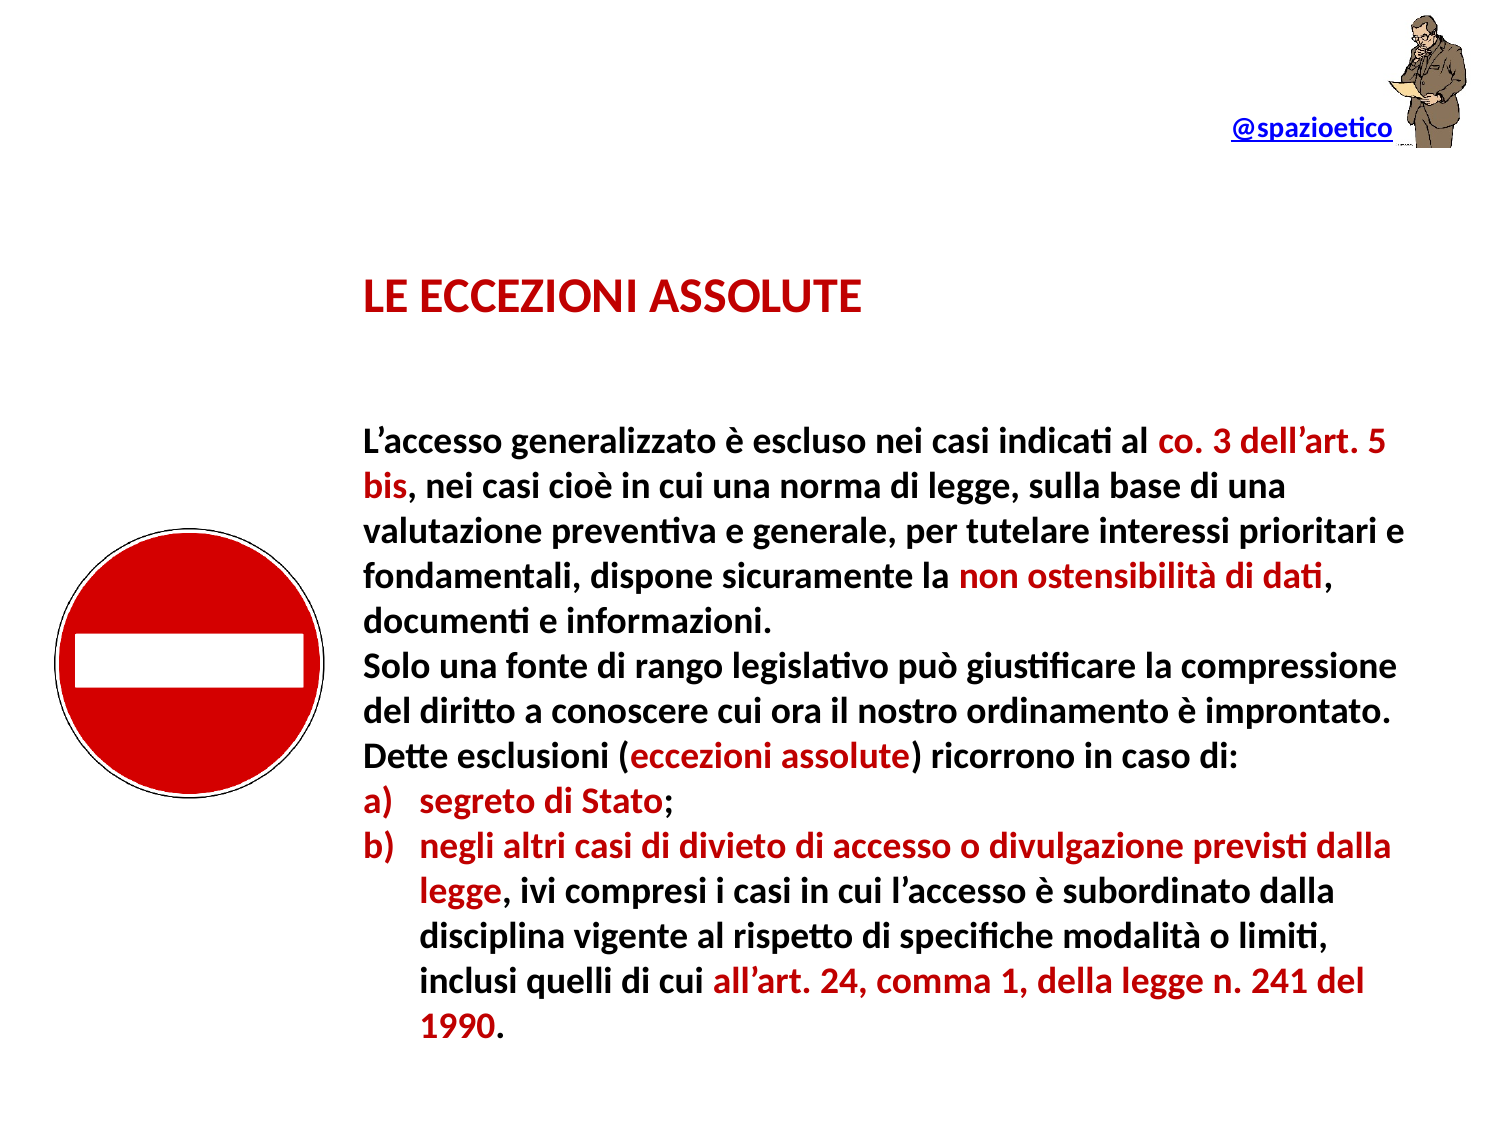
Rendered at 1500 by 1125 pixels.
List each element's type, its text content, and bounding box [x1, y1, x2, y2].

text_box LE ECCEZIONI ASSOLUTE [348, 255, 951, 330]
picture [52, 526, 326, 799]
text_box L’accesso generalizzato è escluso nei casi indicati al co. 3 dell’art. 5 bis, nei casi cioè in cui una norma di legge, sulla base di una valutazione preventiva e generale, per tutelare interessi prioritari e fondamentali, dispone sicuramente la non ostensibilità di dati, documenti e informazioni. Solo una fonte di rango legislativo può giustificare la compressione del diritto a conoscere cui ora il nostro ordinamento è improntato. Dette esclusioni (eccezioni assolute) ricorrono in caso di: segreto di Stato; negli altri casi di divieto di accesso o divulgazione previsti dalla legge, ivi compresi i casi in cui l’accesso è subordinato dalla disciplina vigente al rispetto di specifiche modalità o limiti, inclusi quelli di cui all’art. 24, comma 1, della legge n. 241 del 1990. [348, 408, 1447, 1054]
picture [1372, 7, 1488, 148]
